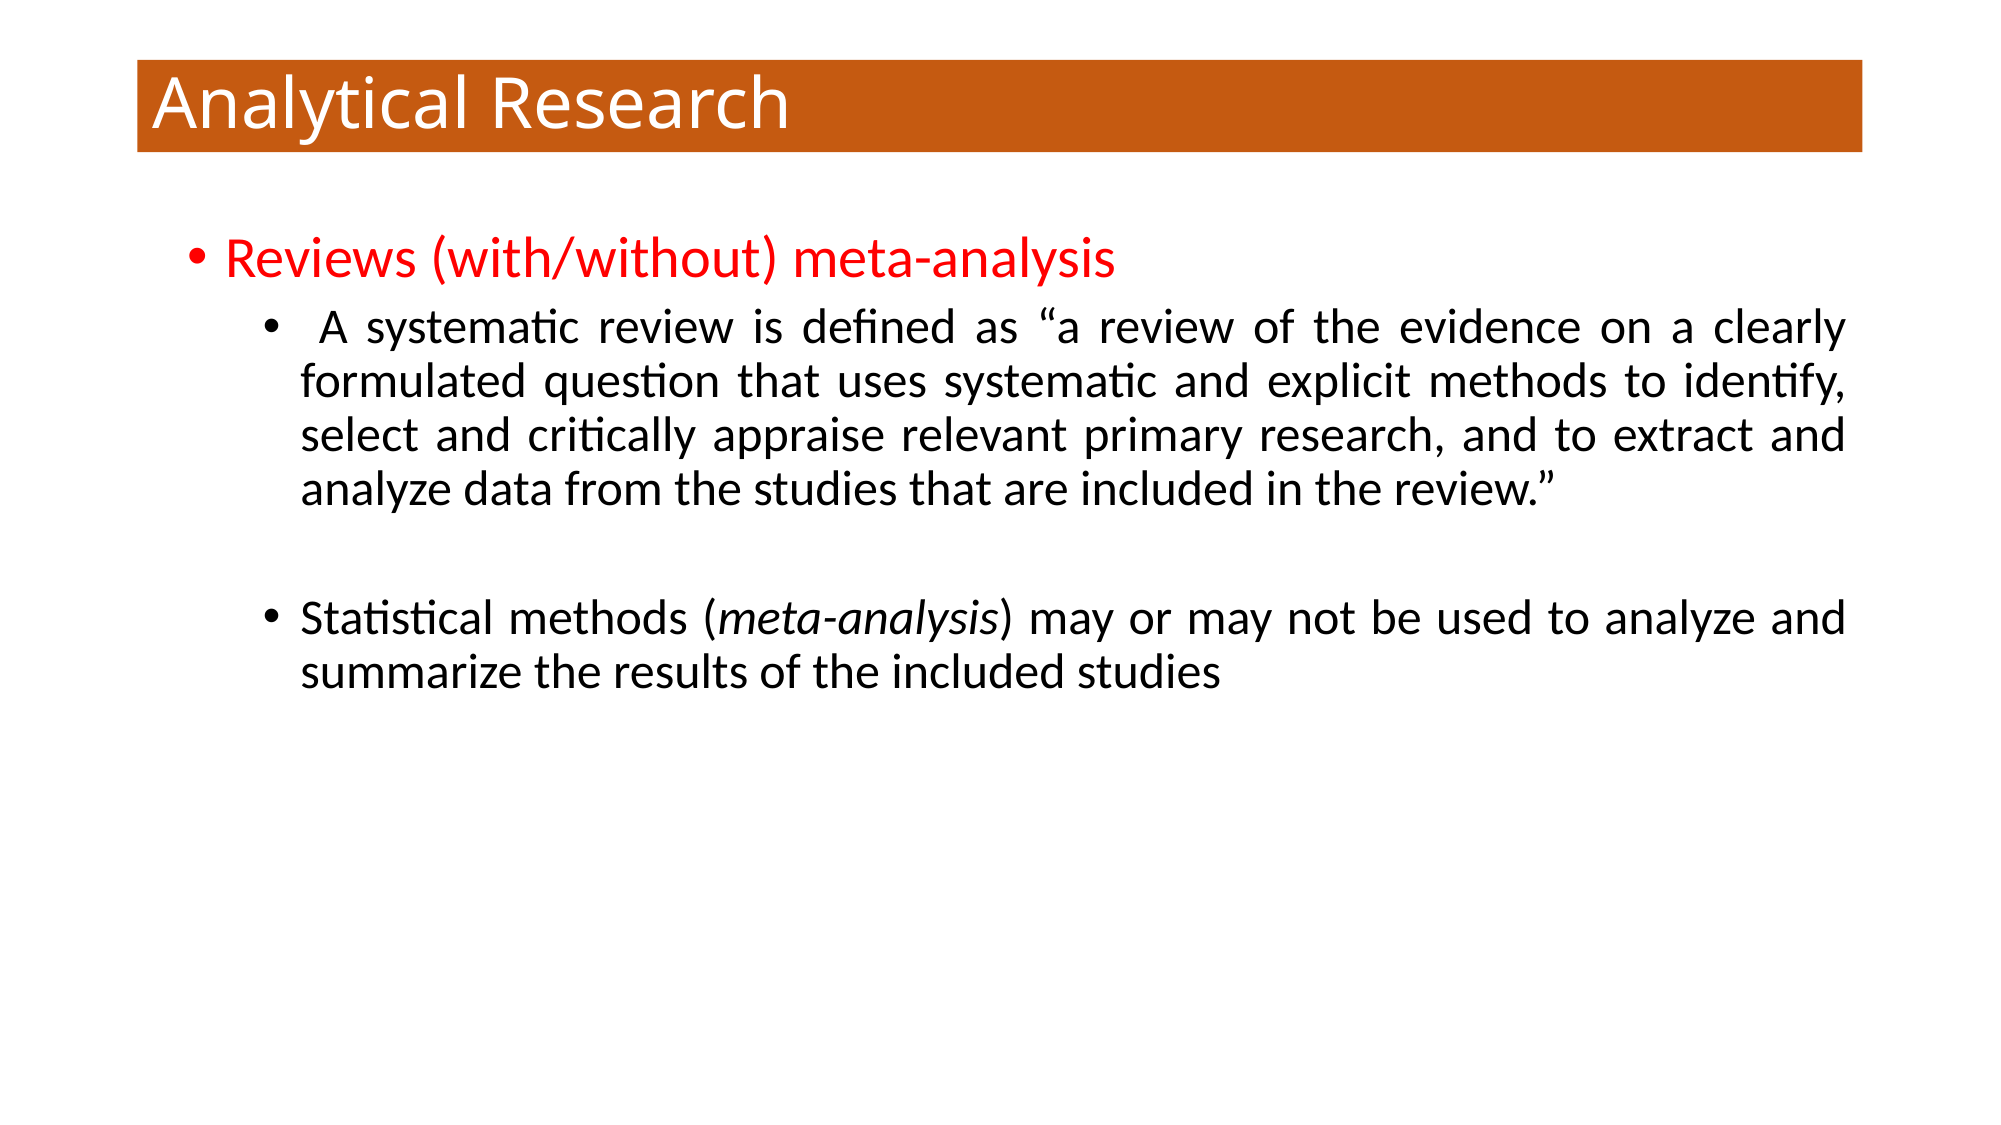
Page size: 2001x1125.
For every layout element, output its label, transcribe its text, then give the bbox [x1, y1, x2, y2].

title Analytical Research [137, 59, 1863, 153]
list Reviews (with/without) meta-analysis A systematic review is defined as “a review of the evidence on a clearly formulated question that uses systematic and explicit methods to identify, select and critically appraise relevant primary research, and to extract and analyze data from the studies that are included in the review.” Statistical methods (meta-analysis) may or may not be used to analyze and summarize the results of the included studies [172, 220, 1863, 963]
